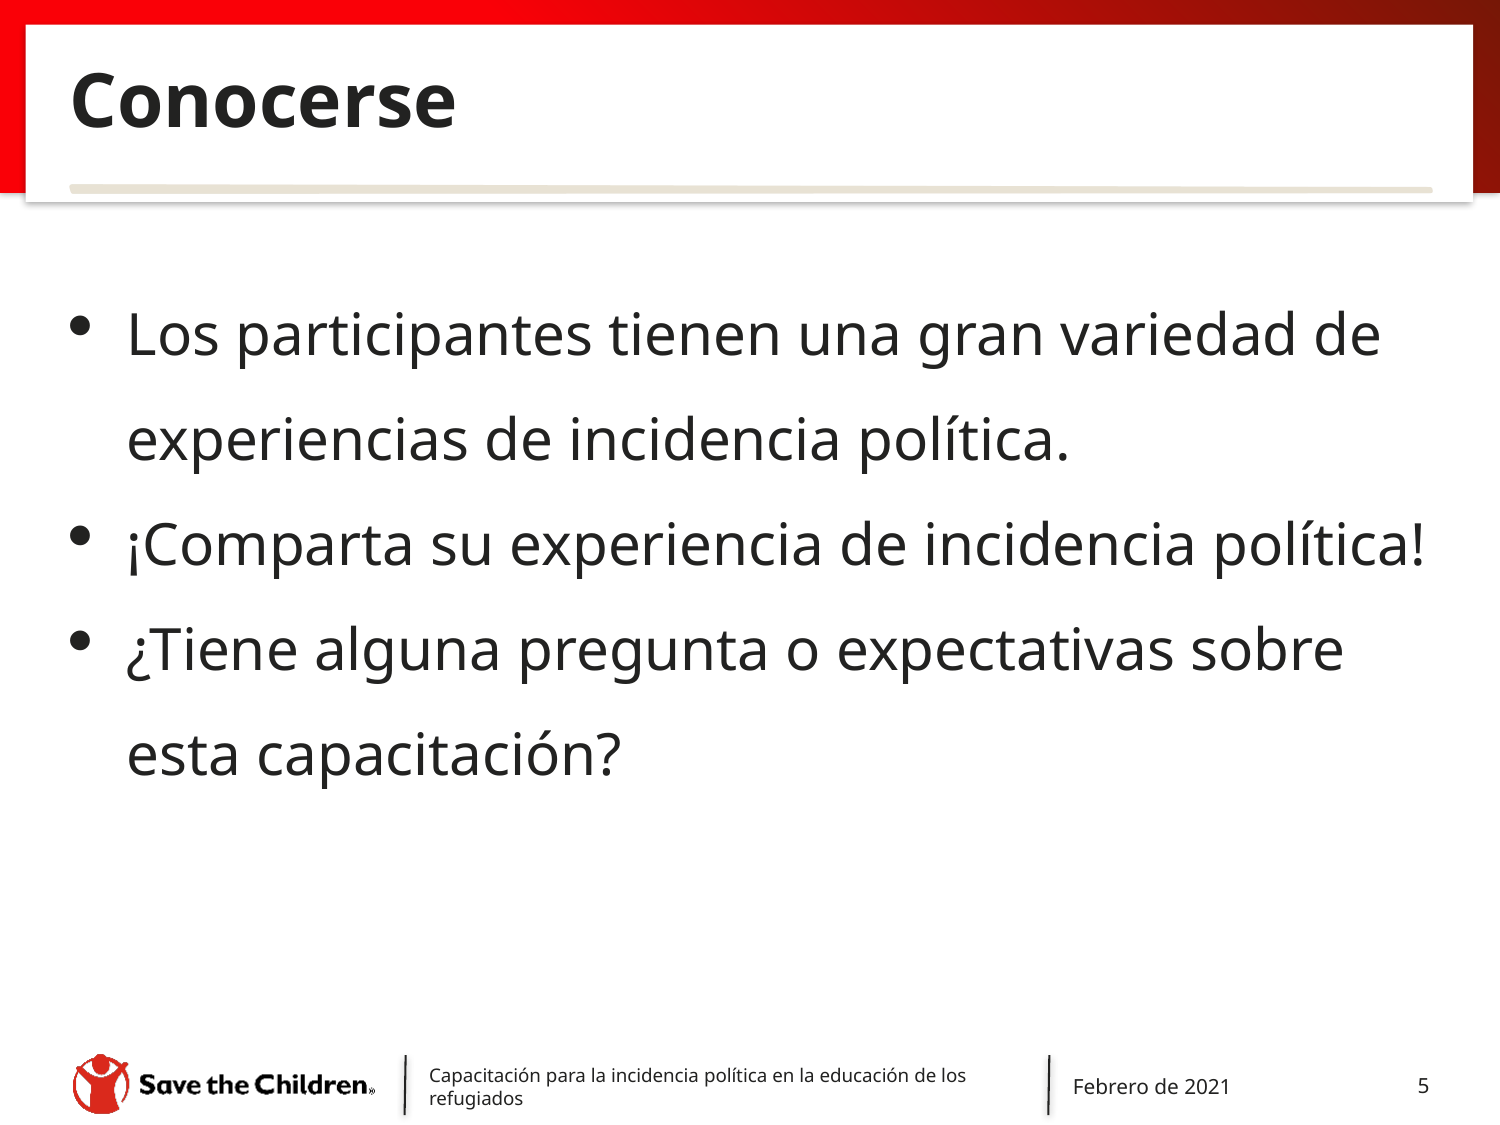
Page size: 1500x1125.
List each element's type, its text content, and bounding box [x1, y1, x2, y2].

picture [69, 184, 1433, 194]
picture [62, 1043, 386, 1125]
footer Capacitación para la incidencia política en la educación de los refugiados [414, 1056, 1042, 1117]
slide_number 5 [1317, 1056, 1445, 1117]
list Los participantes tienen una gran variedad de experiencias de incidencia política. ¡Comparta su experiencia de incidencia política! ¿Tiene alguna pregunta o expectativas sobre esta capacitación? [70, 262, 1428, 1035]
slide_number Febrero de 2021 [1057, 1056, 1317, 1117]
title Conocerse [69, 33, 1429, 161]
